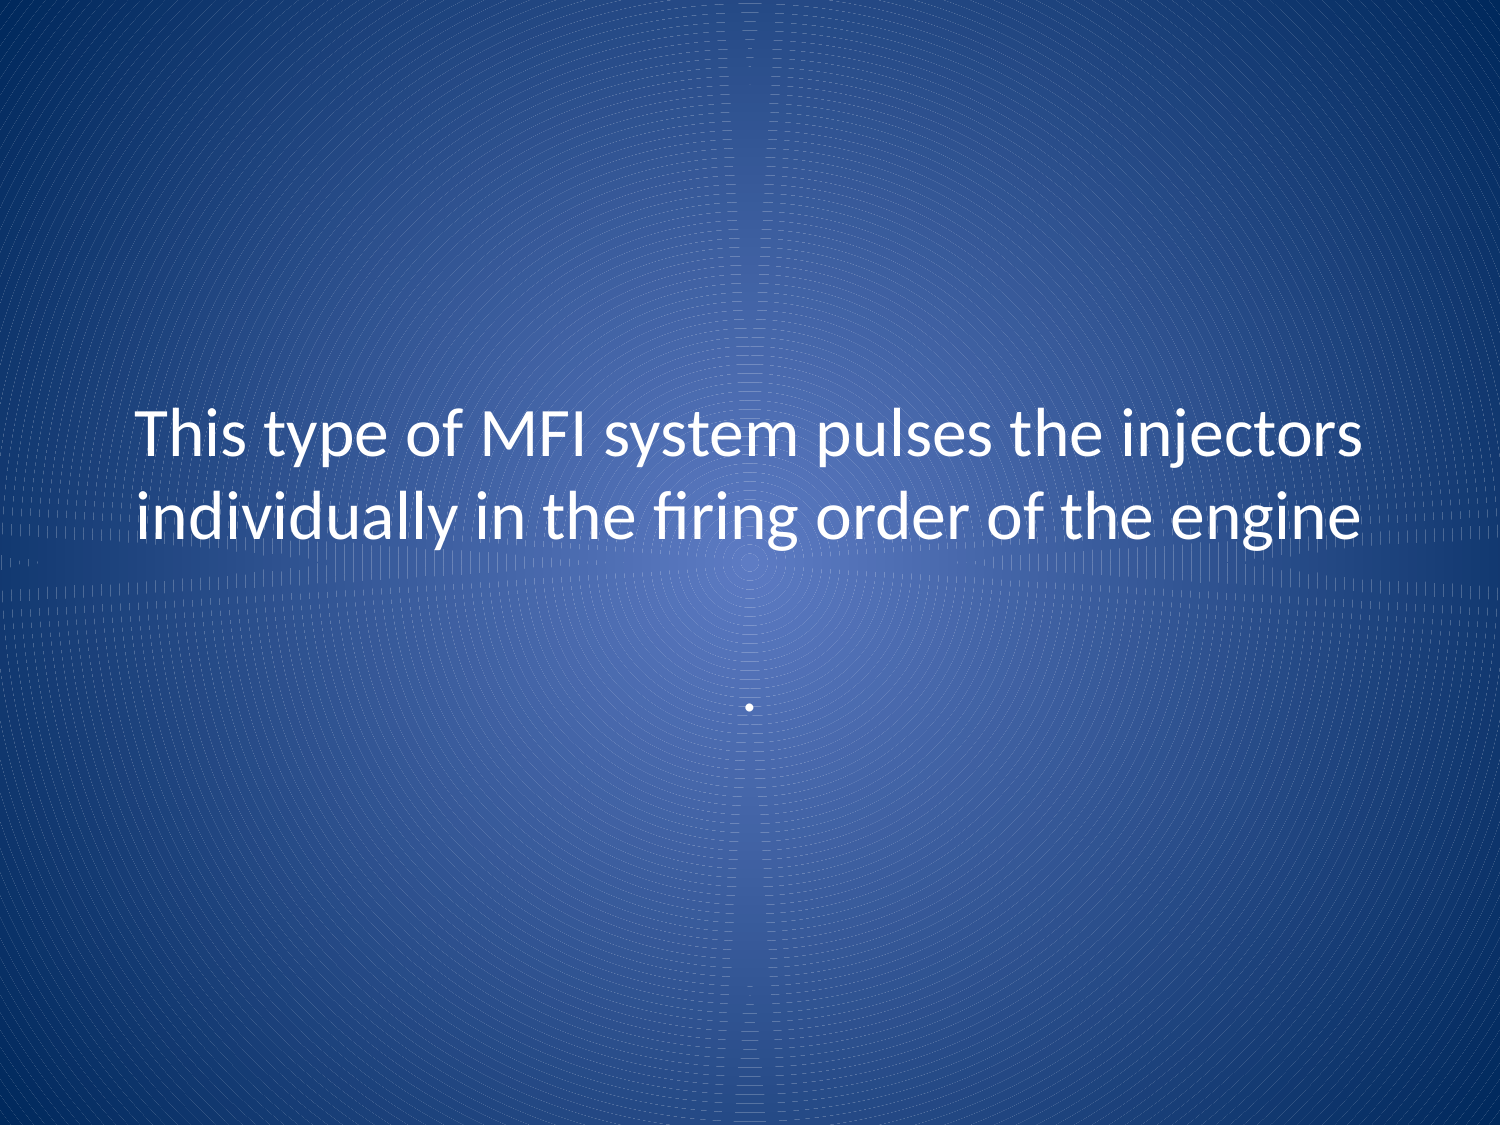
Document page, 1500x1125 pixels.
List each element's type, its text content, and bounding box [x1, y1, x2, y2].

title This type of MFI system pulses the injectors individually in the firing order of the engine [112, 349, 1388, 591]
subtitle . [225, 637, 1275, 925]
